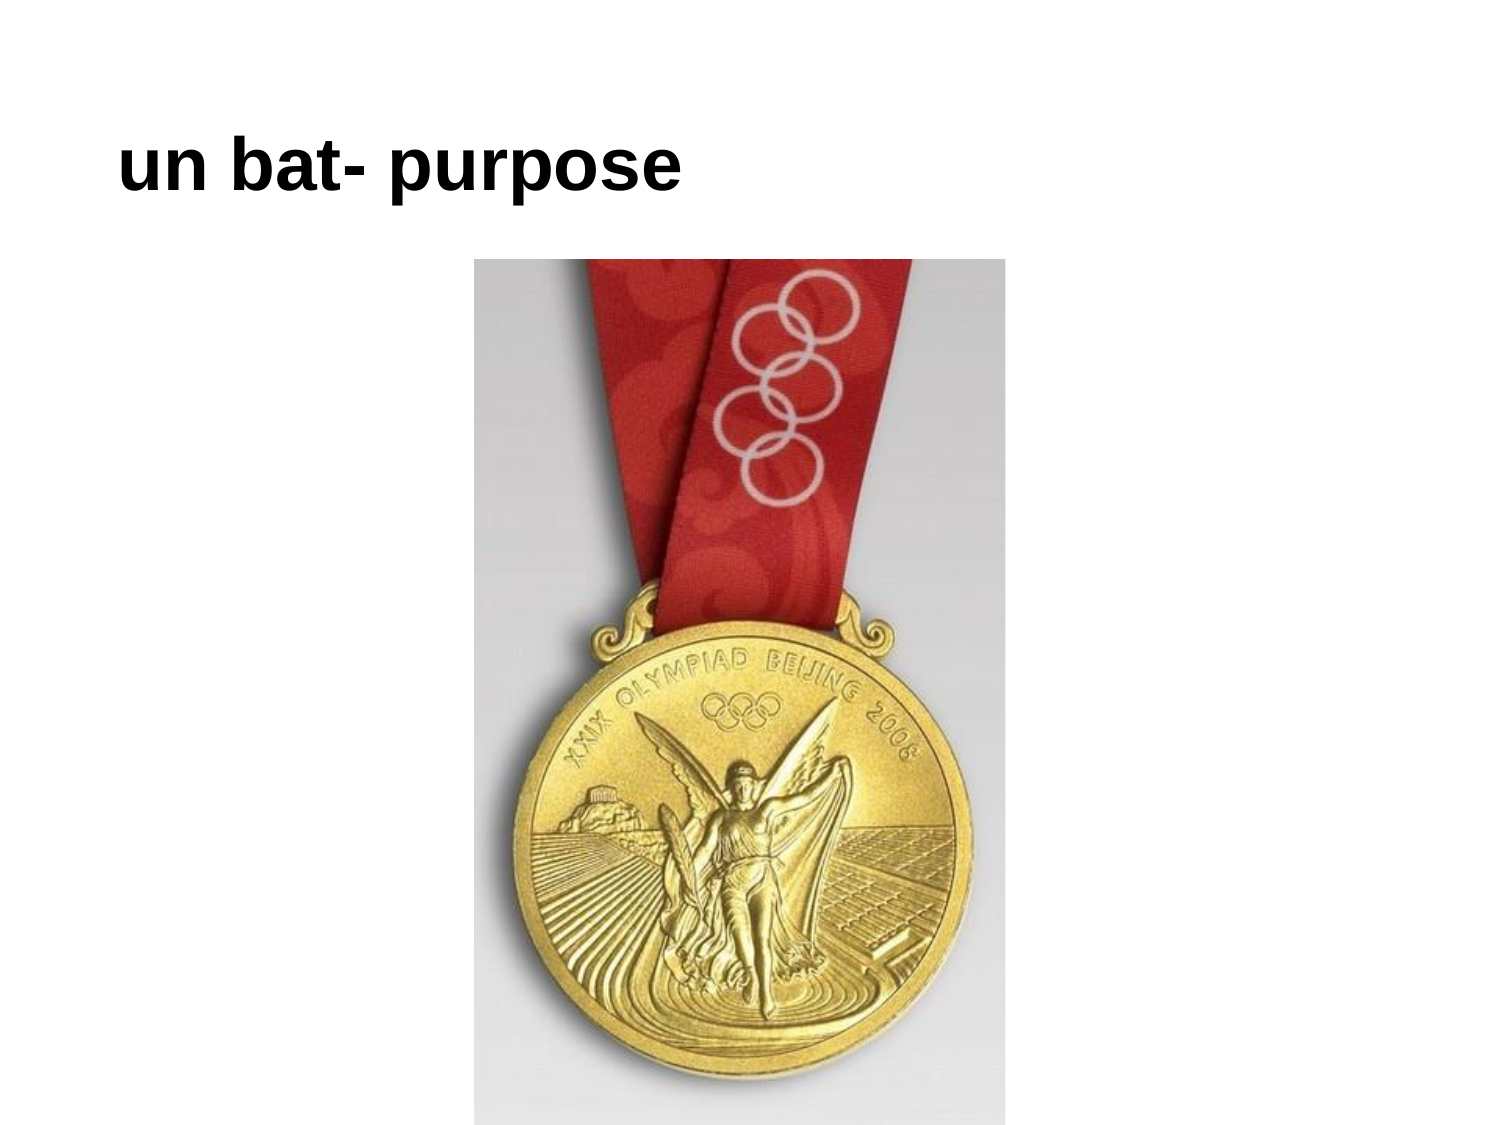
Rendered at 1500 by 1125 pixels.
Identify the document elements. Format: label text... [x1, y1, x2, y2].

text_box [474, 259, 1006, 1125]
title un bat- purpose [64, 2, 1415, 221]
